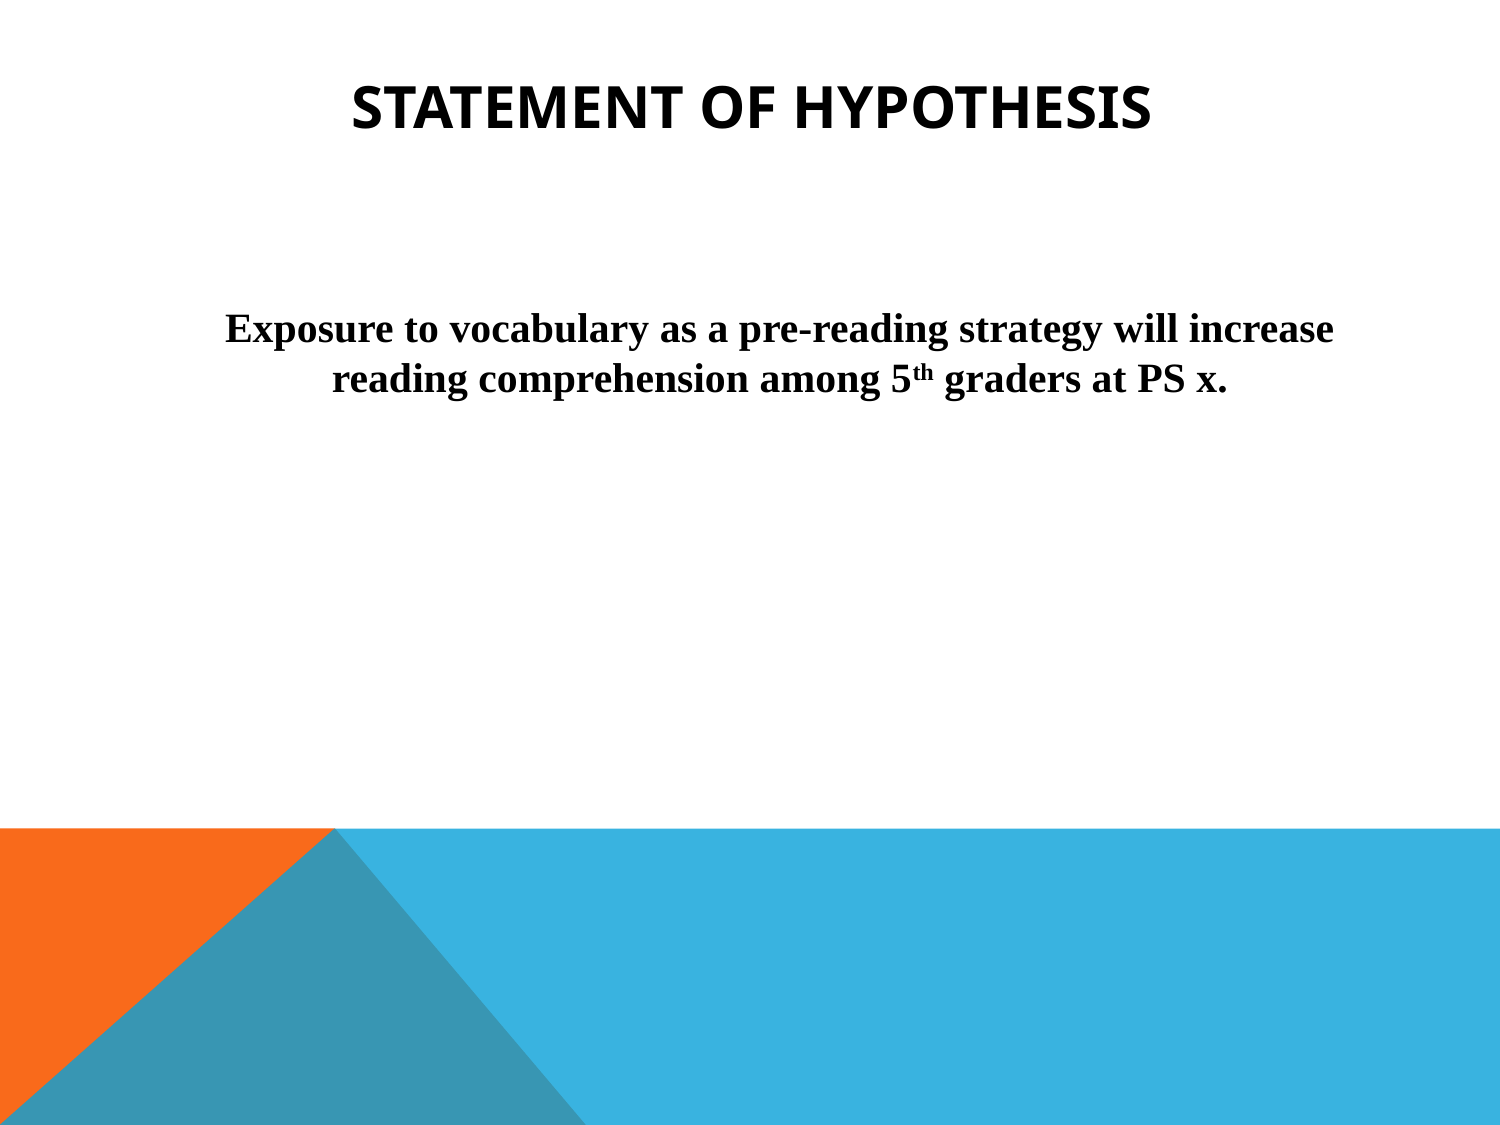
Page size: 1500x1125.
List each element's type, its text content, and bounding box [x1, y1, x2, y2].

title Statement of Hypothesis [135, 60, 1369, 150]
list Exposure to vocabulary as a pre-reading strategy will increase reading comprehension among 5th graders at PS x. [135, 180, 1369, 768]
